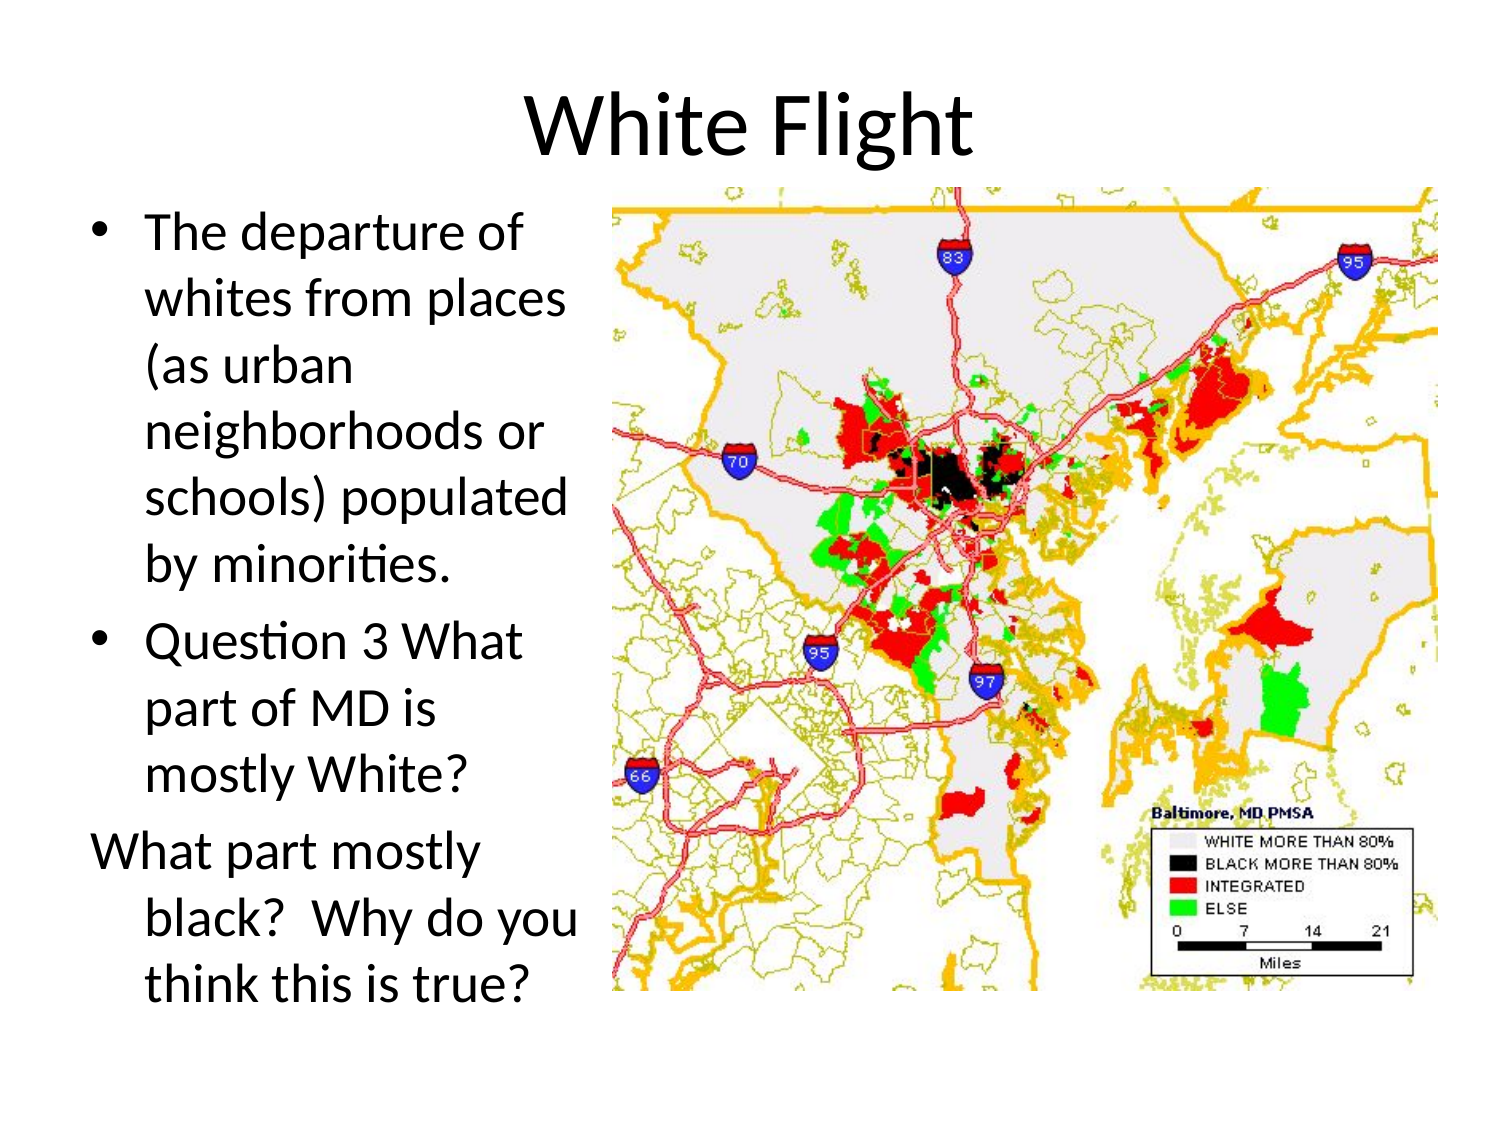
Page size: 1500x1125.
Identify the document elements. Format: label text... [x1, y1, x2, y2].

list The departure of whites from places (as urban neighborhoods or schools) populated by minorities. Question 3 What part of MD is mostly White? What part mostly black? Why do you think this is true? [75, 187, 600, 1063]
picture [612, 187, 1438, 991]
title White Flight [75, 24, 1425, 213]
